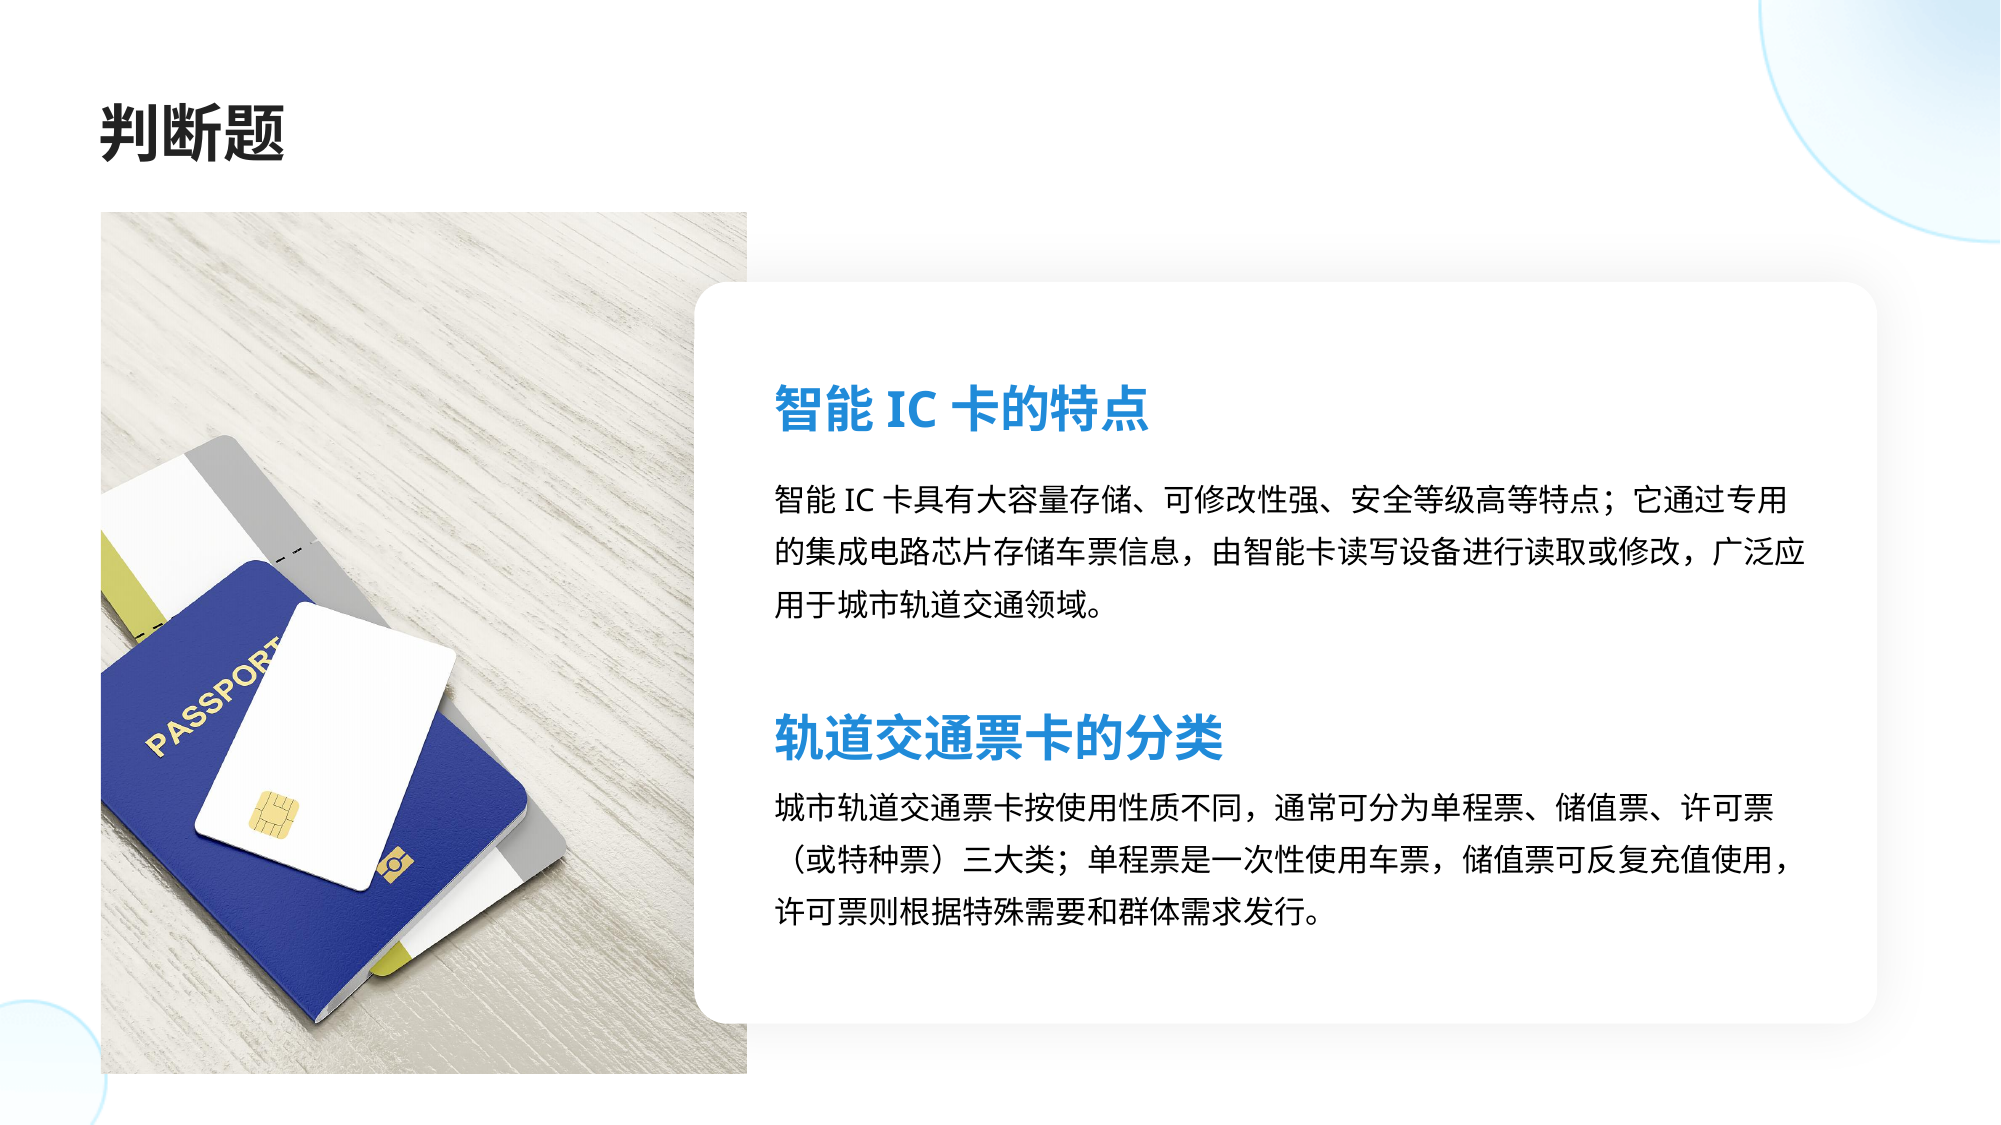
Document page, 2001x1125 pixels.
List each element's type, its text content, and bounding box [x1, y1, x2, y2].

text_box 判断题 [78, 43, 1922, 189]
picture [0, 0, 2001, 1125]
text_box 智能IC卡的特点 [754, 351, 1817, 458]
text_box [752, 281, 1878, 1024]
text_box 轨道交通票卡的分类 [754, 681, 1817, 788]
text_box 智能IC卡具有大容量存储、可修改性强、安全等级高等特点；它通过专用的集成电路芯片存储车票信息，由智能卡读写设备进行读取或修改，广泛应用于城市轨道交通领域。 [754, 458, 1817, 651]
text_box 城市轨道交通票卡按使用性质不同，通常可分为单程票、储值票、许可票（或特种票）三大类；单程票是一次性使用车票，储值票可反复充值使用，许可票则根据特殊需要和群体需求发行。 [754, 788, 1817, 962]
